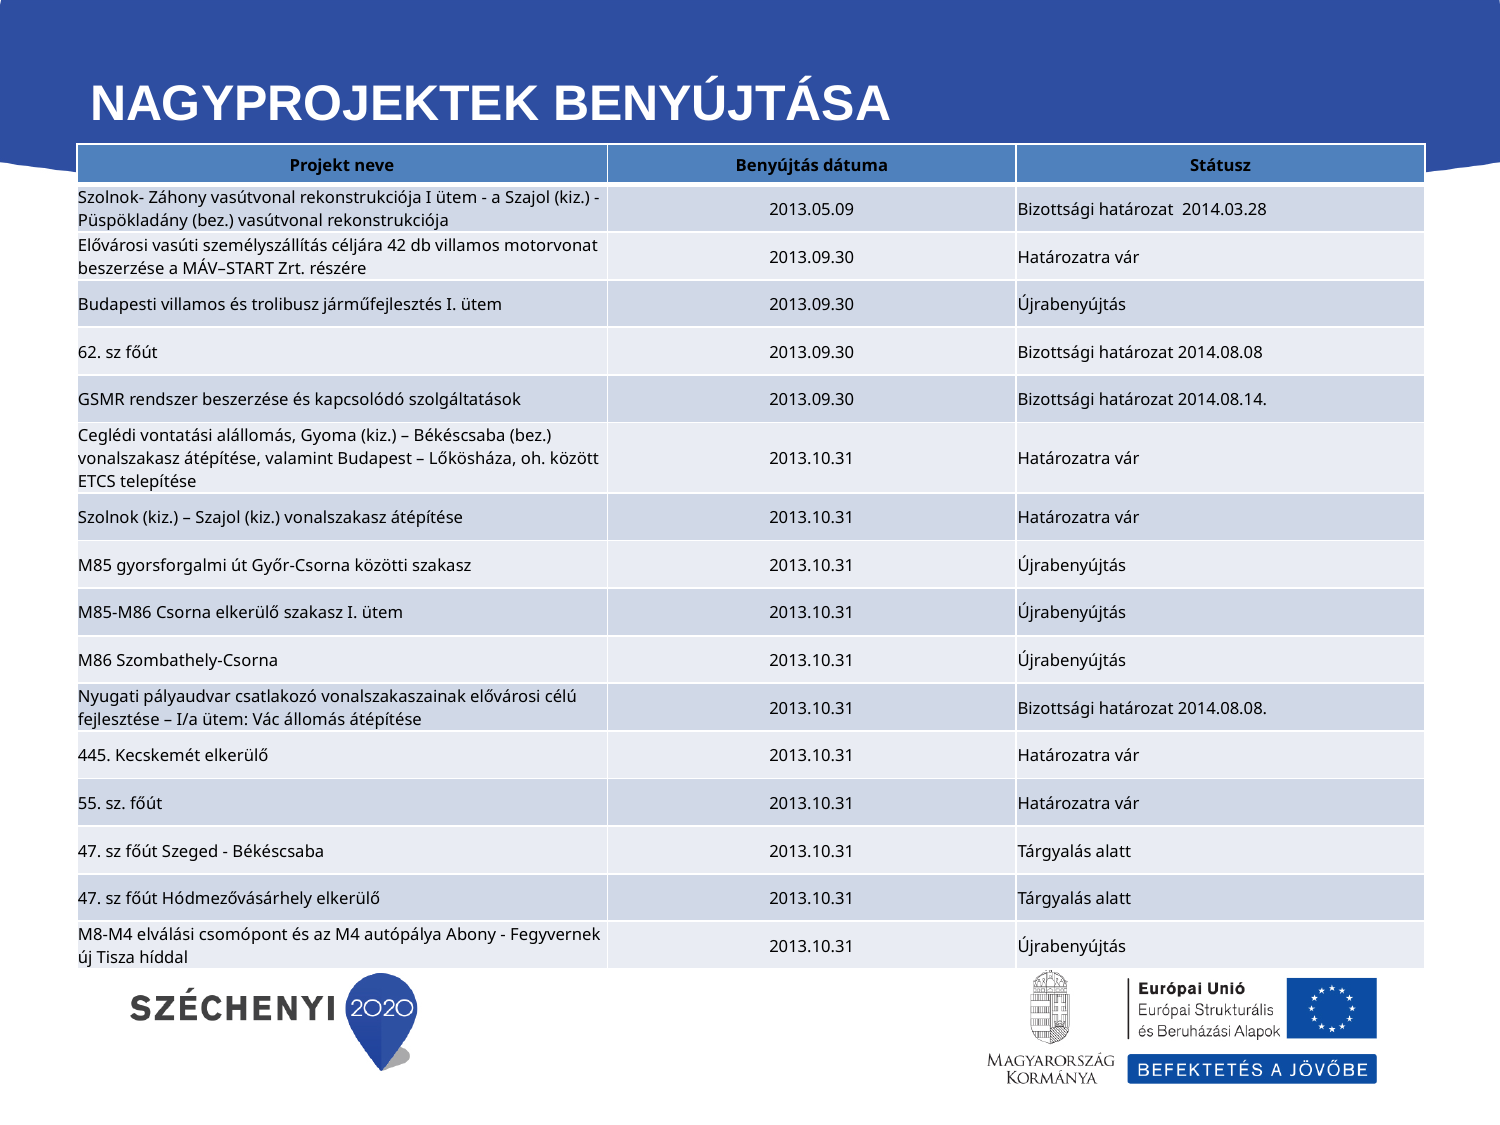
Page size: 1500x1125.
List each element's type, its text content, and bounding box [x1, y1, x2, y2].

table_cell 445. Kecskemét elkerülő [78, 732, 607, 778]
table_cell Bizottsági határozat 2014.08.08 [1017, 328, 1424, 374]
table_cell 2013.09.30 [608, 376, 1015, 422]
table_header Státusz [1017, 145, 1424, 182]
table_cell Határozatra vár [1017, 732, 1424, 778]
table_cell Újrabenyújtás [1017, 281, 1424, 326]
table_cell M8-M4 elválási csomópont és az M4 autópálya Abony - Fegyvernek új Tisza híddal [78, 922, 607, 968]
table_cell Budapesti villamos és trolibusz járműfejlesztés I. ütem [78, 281, 607, 326]
table_cell Szolnok- Záhony vasútvonal rekonstrukciója I ütem - a Szajol (kiz.) - Püspökladány (bez.) vasútvonal rekonstrukciója [78, 187, 607, 231]
table_cell Nyugati pályaudvar csatlakozó vonalszakaszainak elővárosi célú fejlesztése – I/a ütem: Vác állomás átépítése [78, 684, 607, 730]
table_cell Újrabenyújtás [1017, 541, 1424, 587]
picture [0, 0, 1500, 1125]
table_cell Bizottsági határozat 2014.08.14. [1017, 376, 1424, 422]
table_cell 47. sz főút Hódmezővásárhely elkerülő [78, 875, 607, 920]
table_cell 2013.05.09 [608, 187, 1015, 231]
table_cell 2013.10.31 [608, 423, 1015, 492]
title Nagyprojektek benyújtása [75, 62, 1425, 143]
table_cell Bizottsági határozat 2014.03.28 [1017, 187, 1424, 231]
table_cell 2013.10.31 [608, 589, 1015, 635]
table_cell 2013.10.31 [608, 827, 1015, 873]
table_cell 2013.10.31 [608, 494, 1015, 540]
table_cell 2013.10.31 [608, 922, 1015, 968]
table_cell Határozatra vár [1017, 779, 1424, 825]
table_cell Határozatra vár [1017, 494, 1424, 540]
table_cell Szolnok (kiz.) – Szajol (kiz.) vonalszakasz átépítése [78, 494, 607, 540]
table_cell Határozatra vár [1017, 423, 1424, 492]
table_cell 2013.10.31 [608, 541, 1015, 587]
table_cell 2013.09.30 [608, 281, 1015, 326]
table_cell Ceglédi vontatási alállomás, Gyoma (kiz.) – Békéscsaba (bez.) vonalszakasz átépítése, valamint Budapest – Lőkösháza, oh. között ETCS telepítése [78, 423, 607, 492]
table_cell Elővárosi vasúti személyszállítás céljára 42 db villamos motorvonat beszerzése a MÁV–START Zrt. részére [78, 233, 607, 279]
table_cell Újrabenyújtás [1017, 637, 1424, 682]
table_header Benyújtás dátuma [608, 145, 1015, 182]
table_cell Újrabenyújtás [1017, 922, 1424, 968]
table_cell Határozatra vár [1017, 233, 1424, 279]
table_cell Újrabenyújtás [1017, 589, 1424, 635]
table_cell 2013.10.31 [608, 875, 1015, 920]
table_cell 2013.10.31 [608, 637, 1015, 682]
table_cell GSMR rendszer beszerzése és kapcsolódó szolgáltatások [78, 376, 607, 422]
table_cell M85-M86 Csorna elkerülő szakasz I. ütem [78, 589, 607, 635]
table_cell 2013.09.30 [608, 233, 1015, 279]
table_cell 55. sz. főút [78, 779, 607, 825]
table_cell 62. sz főút [78, 328, 607, 374]
table_cell 47. sz főút Szeged - Békéscsaba [78, 827, 607, 873]
table_header Projekt neve [78, 145, 607, 182]
table_cell Tárgyalás alatt [1017, 875, 1424, 920]
table_cell M86 Szombathely-Csorna [78, 637, 607, 682]
table_cell 2013.09.30 [608, 328, 1015, 374]
table_cell M85 gyorsforgalmi út Győr-Csorna közötti szakasz [78, 541, 607, 587]
table_cell 2013.10.31 [608, 779, 1015, 825]
table_cell Bizottsági határozat 2014.08.08. [1017, 684, 1424, 730]
table_cell 2013.10.31 [608, 732, 1015, 778]
table_cell Tárgyalás alatt [1017, 827, 1424, 873]
table_cell 2013.10.31 [608, 684, 1015, 730]
